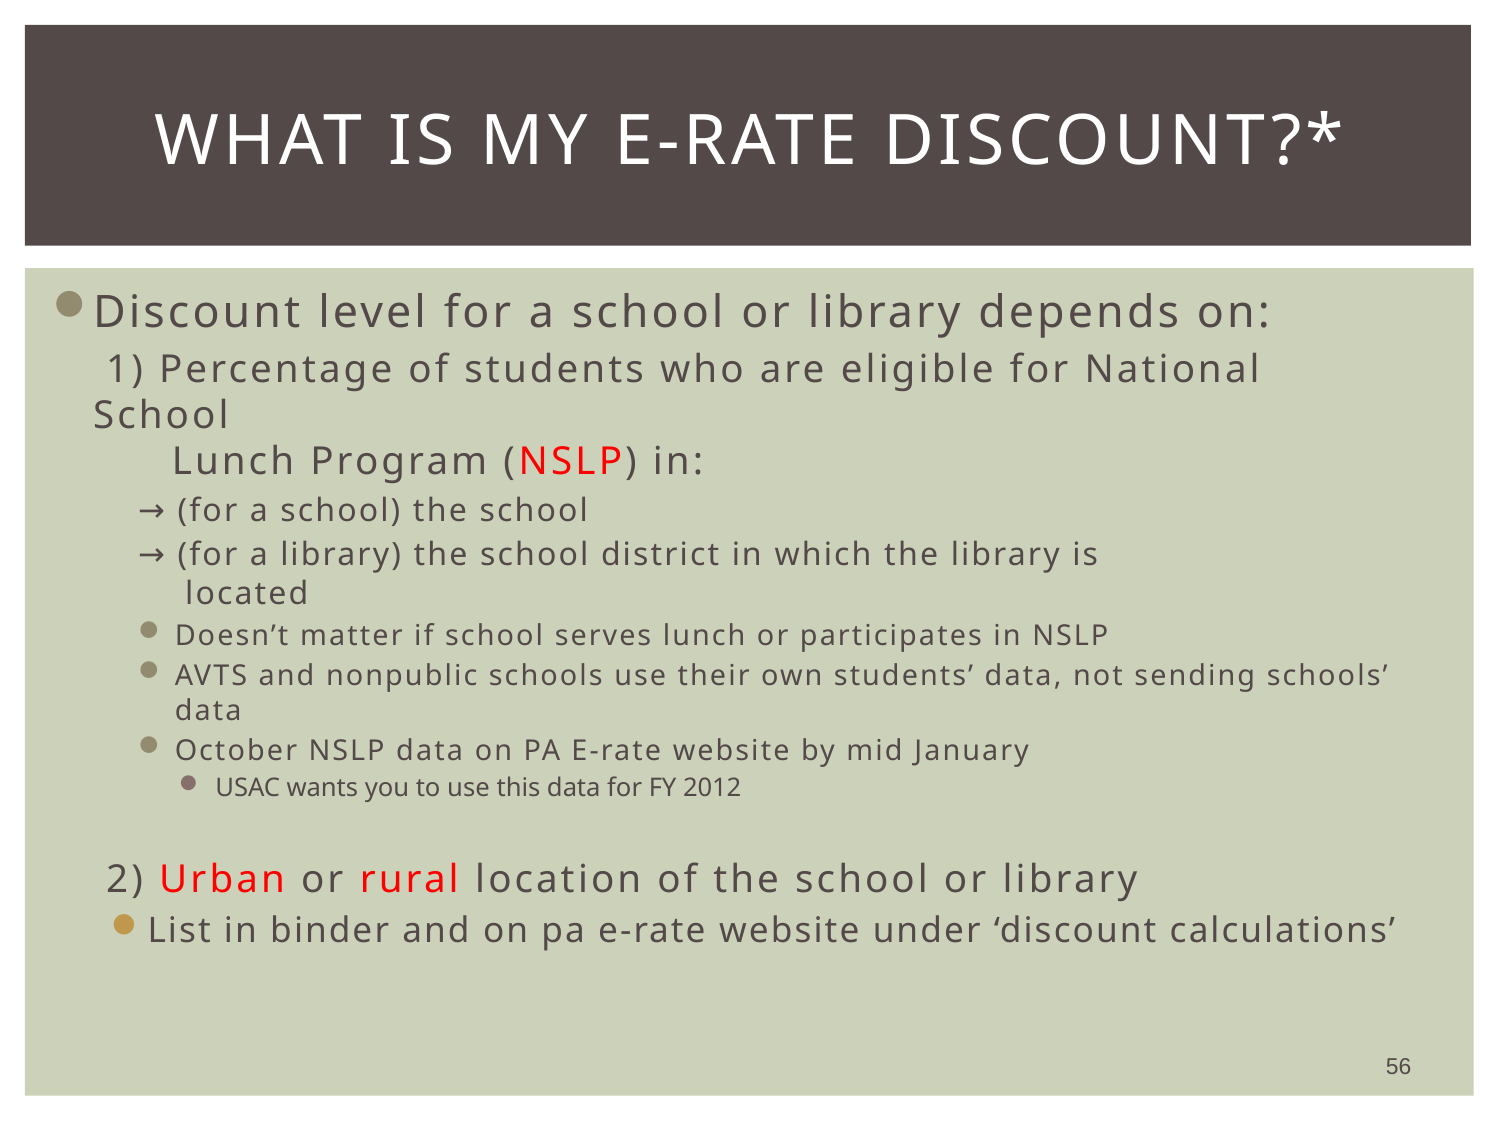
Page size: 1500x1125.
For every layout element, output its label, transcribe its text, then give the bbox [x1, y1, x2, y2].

title What is My E-rate Discount?* [75, 87, 1425, 187]
slide_number 56 [1349, 1041, 1448, 1089]
list Discount level for a school or library depends on: 1) Percentage of students who are eligible for National School Lunch Program (NSLP) in: → (for a school) the school → (for a library) the school district in which the library is located Doesn’t matter if school serves lunch or participates in NSLP AVTS and nonpublic schools use their own students’ data, not sending schools’ data October NSLP data on PA E-rate website by mid January USAC wants you to use this data for FY 2012 2) Urban or rural location of the school or library List in binder and on pa e-rate website under ‘discount calculations’ [37, 275, 1425, 996]
